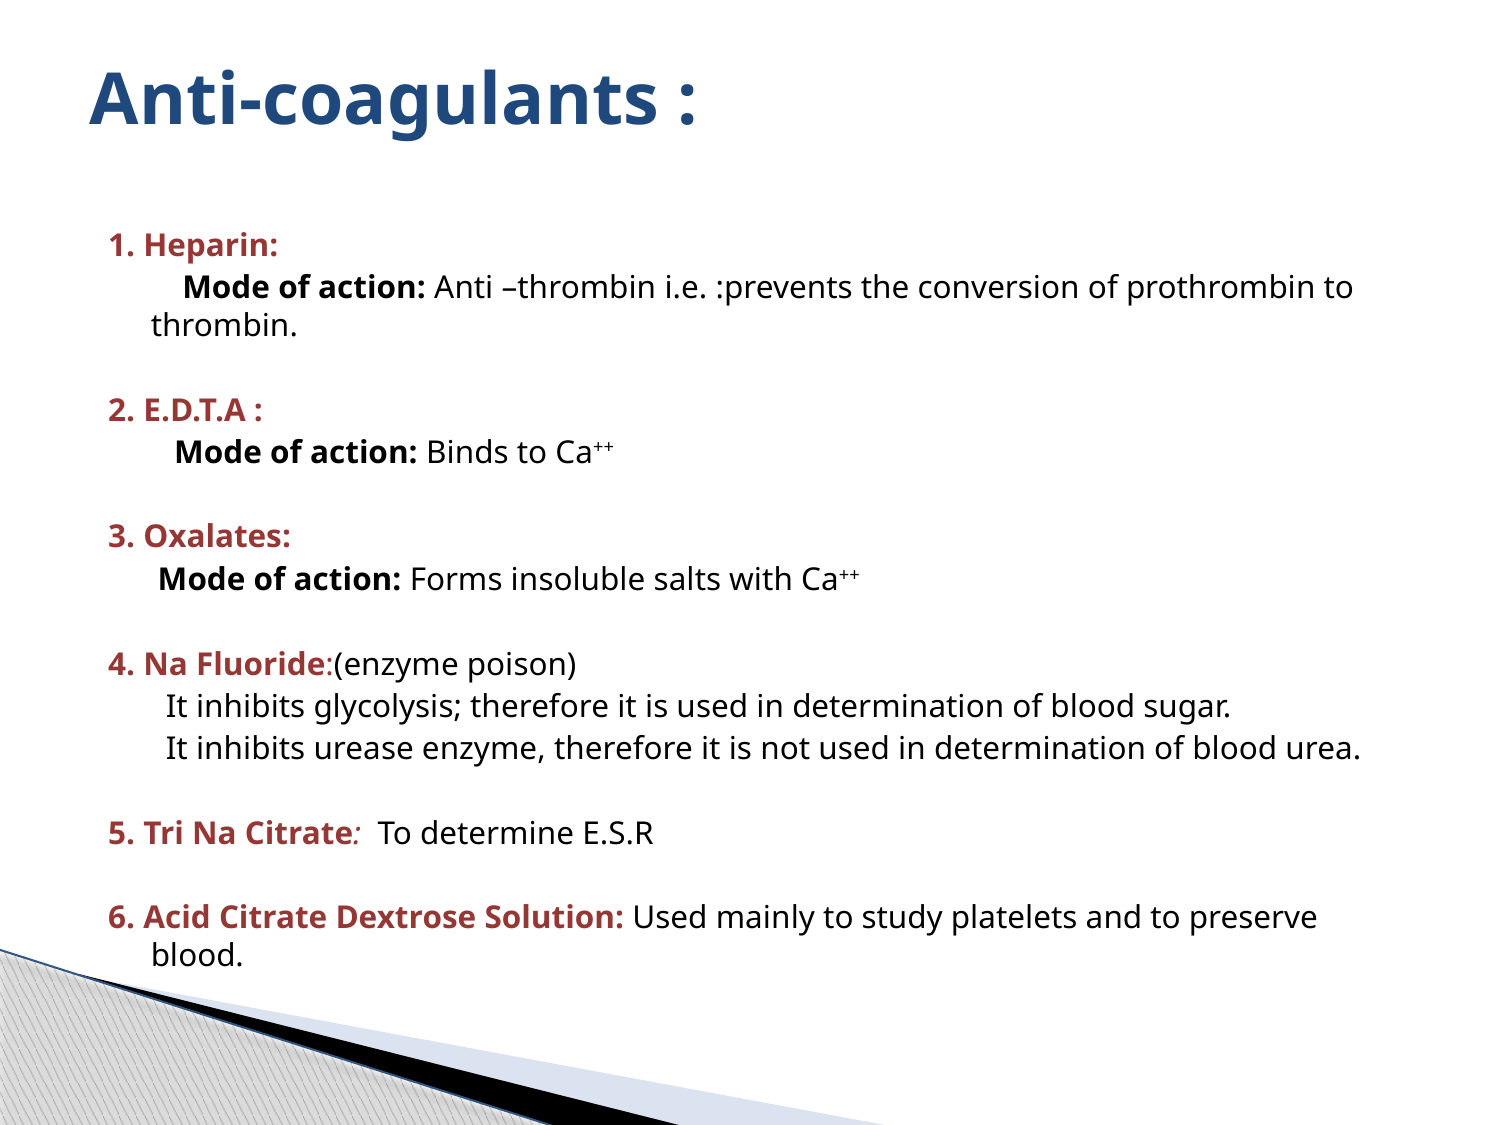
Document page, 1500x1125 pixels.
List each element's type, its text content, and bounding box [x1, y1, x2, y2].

list 1. Heparin: Mode of action: Anti –thrombin i.e. :prevents the conversion of prothrombin to thrombin. 2. E.D.T.A : Mode of action: Binds to Ca++ 3. Oxalates: Mode of action: Forms insoluble salts with Ca++ 4. Na Fluoride:(enzyme poison) It inhibits glycolysis; therefore it is used in determination of blood sugar. It inhibits urease enzyme, therefore it is not used in determination of blood urea. 5. Tri Na Citrate: To determine E.S.R 6. Acid Citrate Dextrose Solution: Used mainly to study platelets and to preserve blood. [75, 233, 1425, 986]
title Anti-coagulants : [75, 45, 1425, 233]
